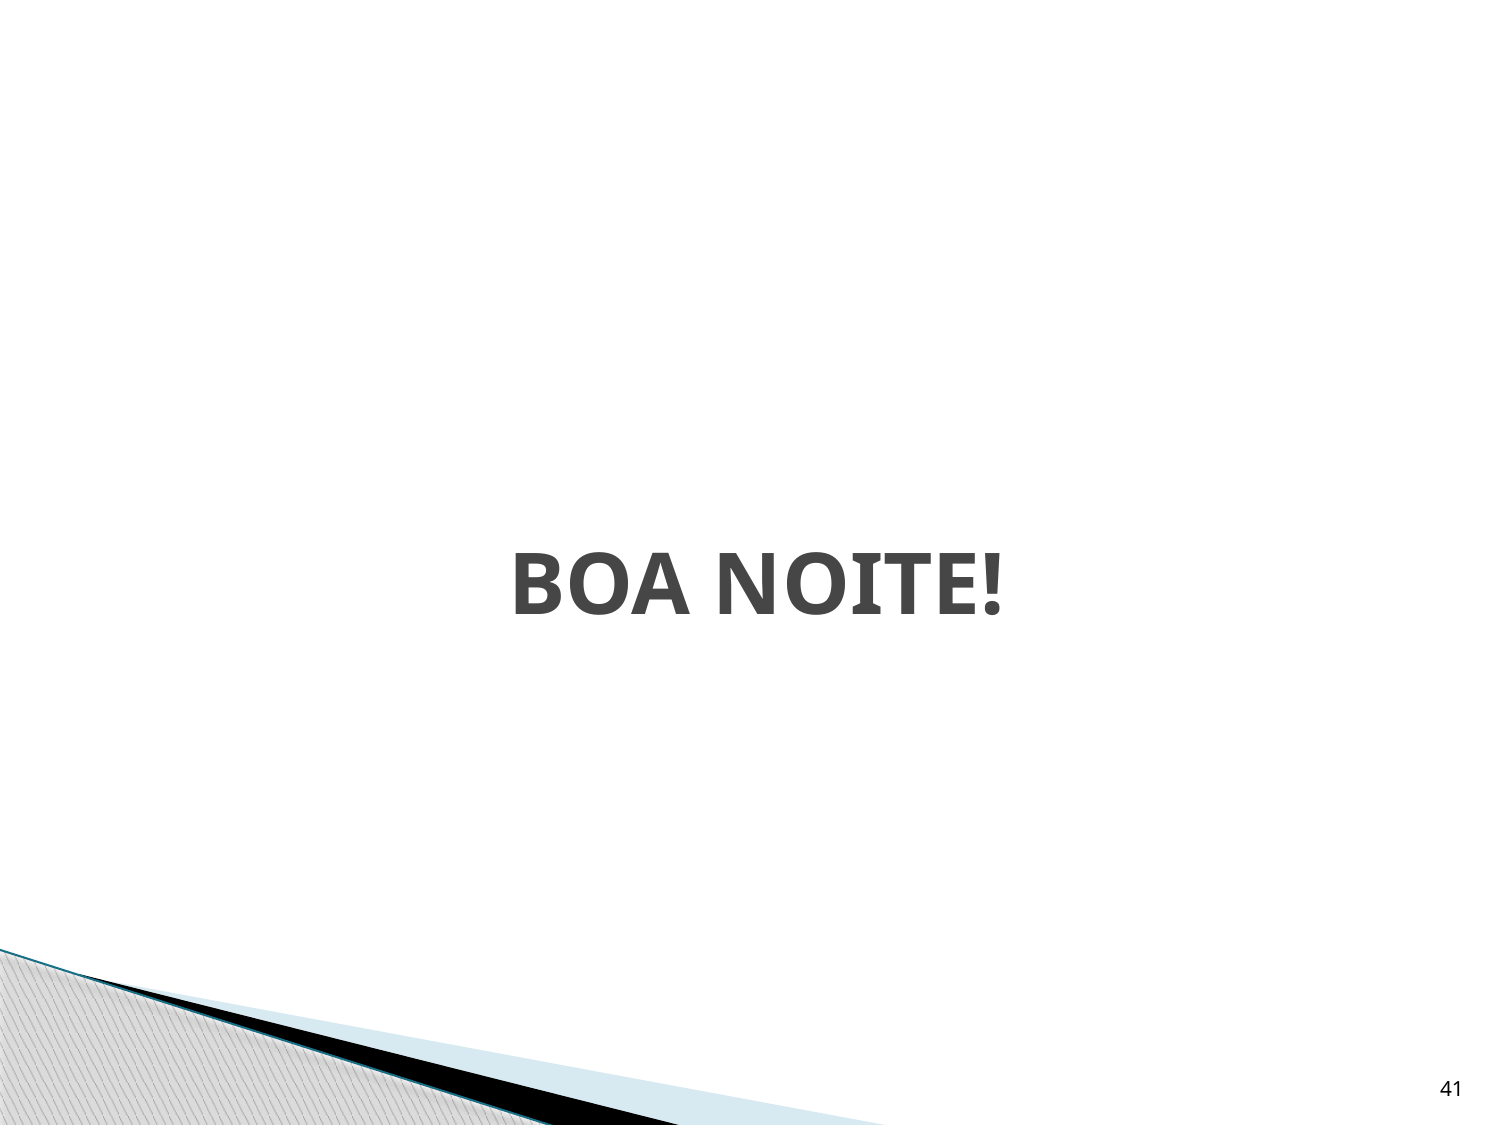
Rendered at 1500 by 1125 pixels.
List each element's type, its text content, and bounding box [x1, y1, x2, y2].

slide_number 41 [1418, 1051, 1479, 1112]
title BOA NOITE! [82, 492, 1432, 668]
